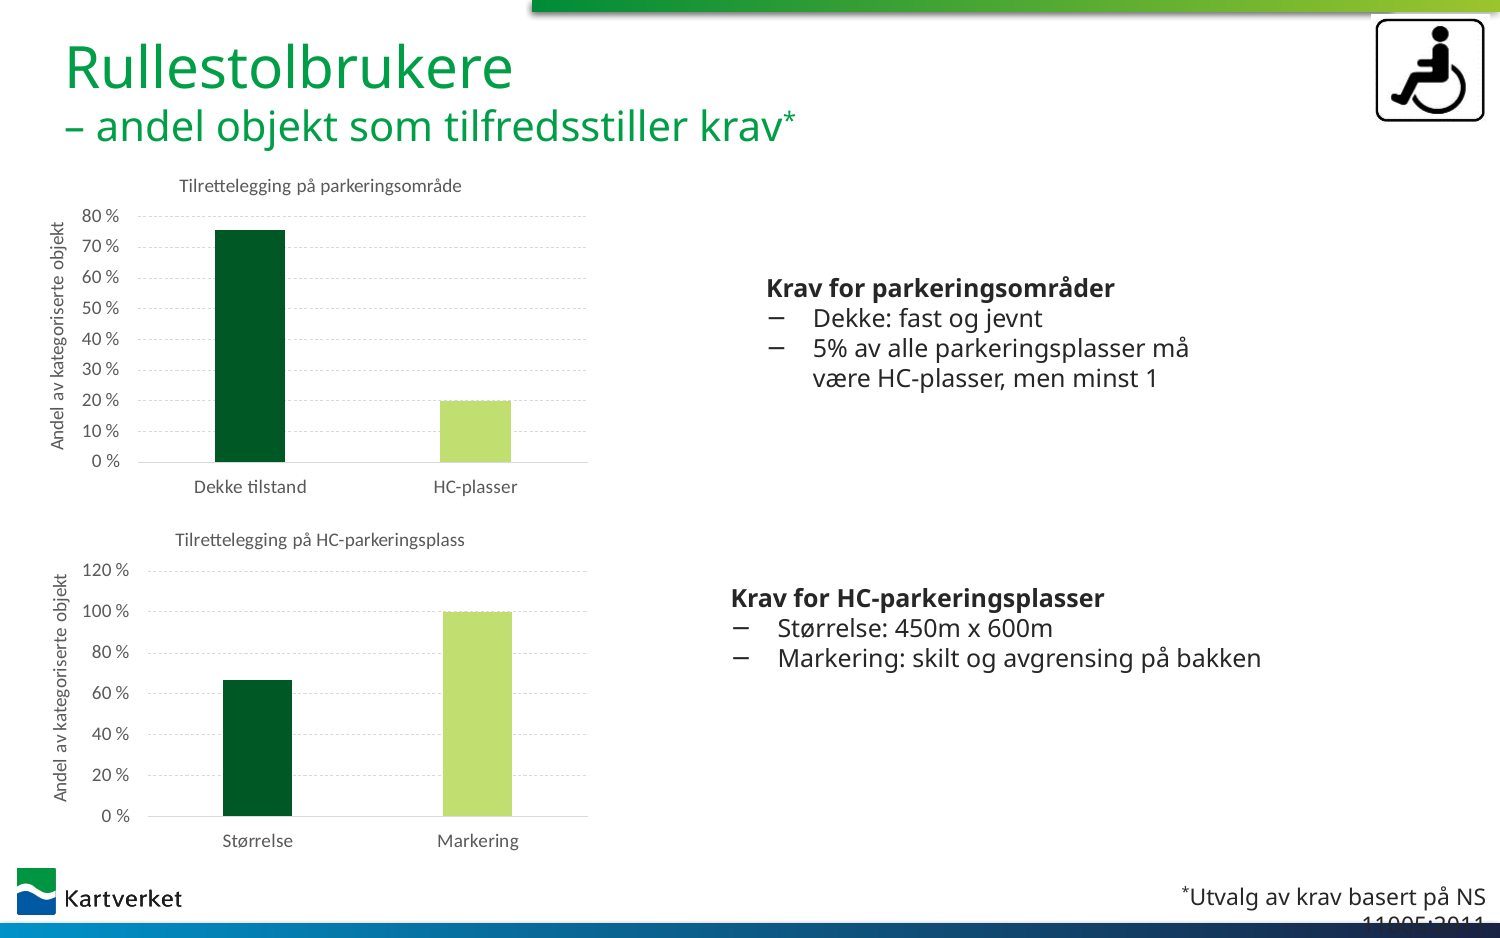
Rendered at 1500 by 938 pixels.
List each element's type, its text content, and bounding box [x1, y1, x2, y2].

text_box Krav for parkeringsområder Dekke: fast og jevnt 5% av alle parkeringsplasser må være HC-plasser, men minst 1 [751, 264, 1232, 400]
picture [41, 166, 599, 505]
picture [41, 520, 599, 859]
text_box Rullestolbrukere – andel objekt som tilfredsstiller krav* [49, 23, 1431, 158]
text_box Krav for HC-parkeringsplasser Størrelse: 450m x 600m Markering: skilt og avgrensing på bakken [715, 574, 1278, 680]
text_box *Utvalg av krav basert på NS 11005:2011 [1068, 873, 1500, 938]
picture [1371, 13, 1491, 127]
